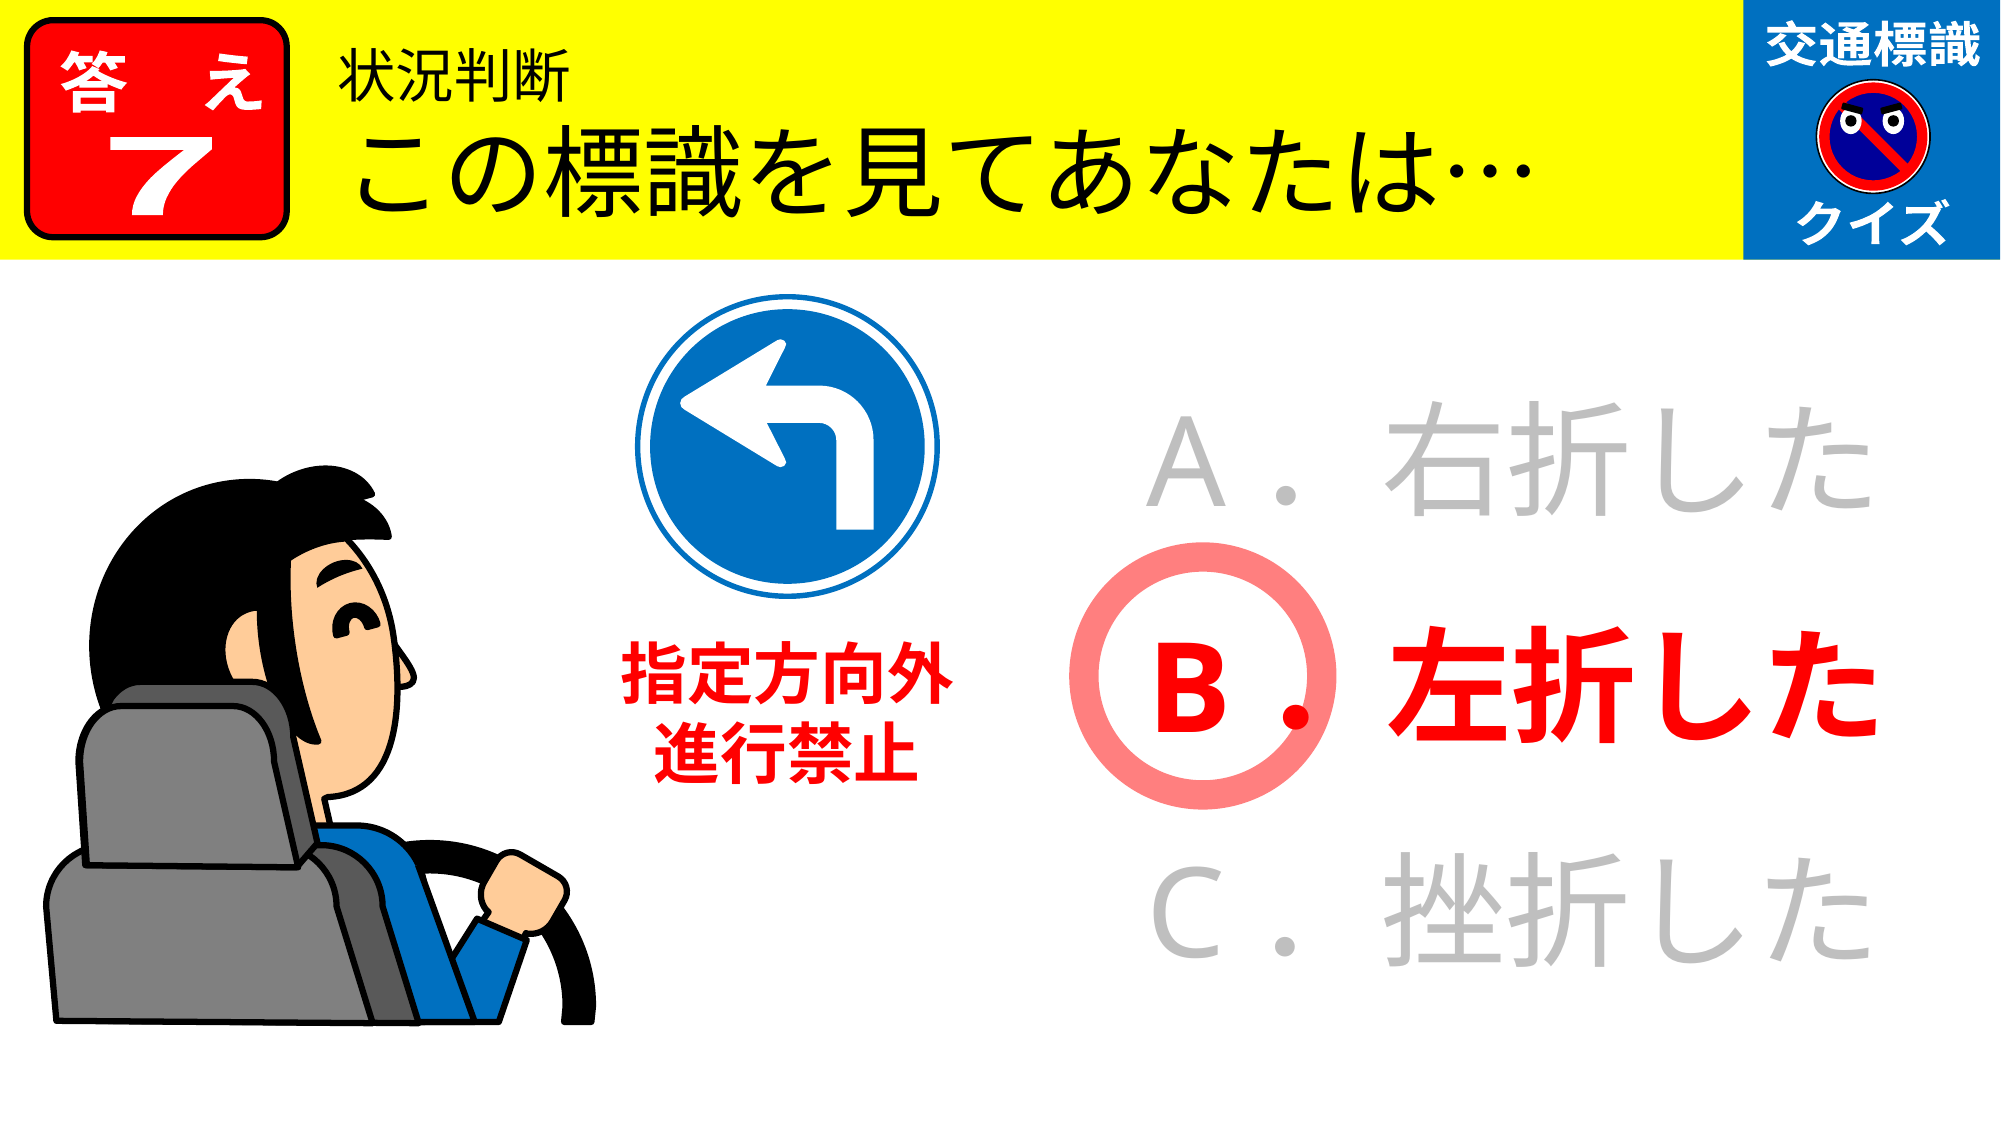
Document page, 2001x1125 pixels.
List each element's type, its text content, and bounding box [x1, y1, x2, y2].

text_box [1069, 542, 1337, 810]
text_box この標識を見てあなたは… [328, 101, 1556, 237]
text_box A．右折した [1131, 373, 1897, 539]
text_box B．左折した [1304, 599, 1902, 765]
text_box C．挫折した [1131, 825, 1896, 991]
text_box 指定方向外 進行禁止 [605, 624, 969, 800]
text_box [45, 481, 594, 1024]
text_box 状況判断 [322, 32, 586, 117]
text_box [634, 293, 941, 600]
text_box B．左折した [1133, 599, 1307, 765]
